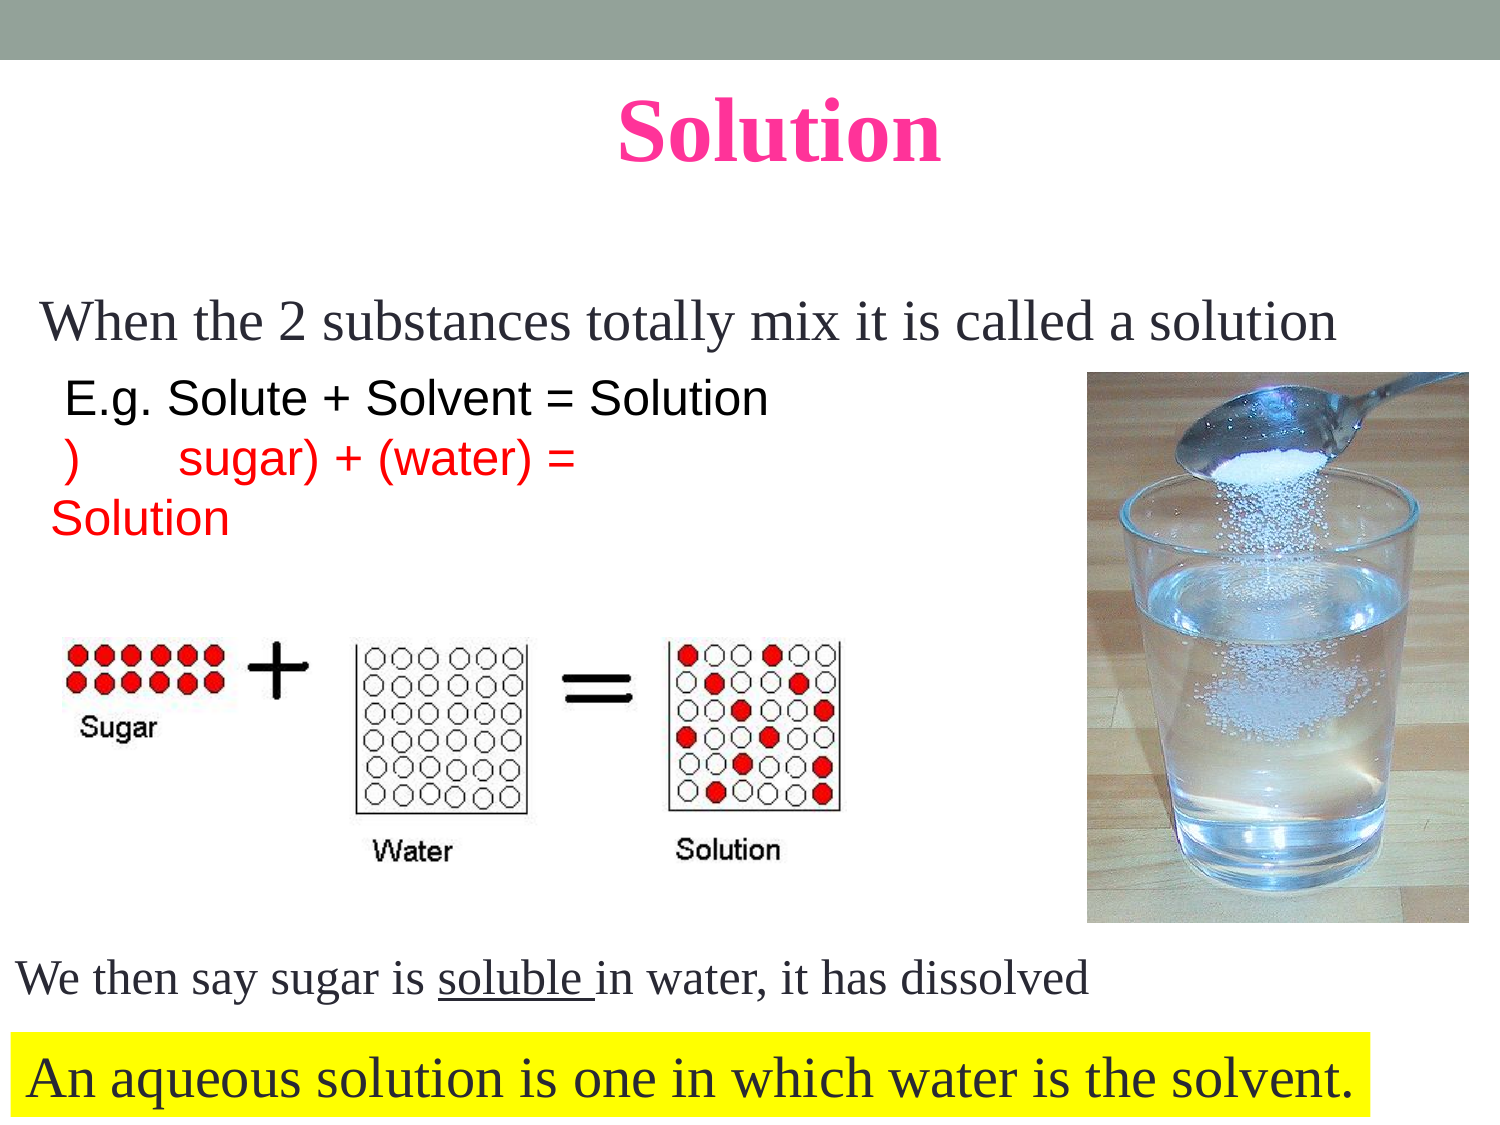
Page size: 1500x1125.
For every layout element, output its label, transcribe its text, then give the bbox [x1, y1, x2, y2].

text_box E.g. Solute + Solvent = Solution ) sugar) + (water) = Solution [35, 358, 786, 613]
text_box When the 2 substances totally mix it is called a solution [24, 275, 1388, 360]
text_box An aqueous solution is one in which water is the solvent. [10, 1032, 1371, 1117]
text_box We then say sugar is soluble in water, it has dissolved [0, 937, 1138, 1013]
text_box Solution [601, 62, 981, 188]
picture [62, 637, 847, 868]
picture [1087, 372, 1469, 923]
